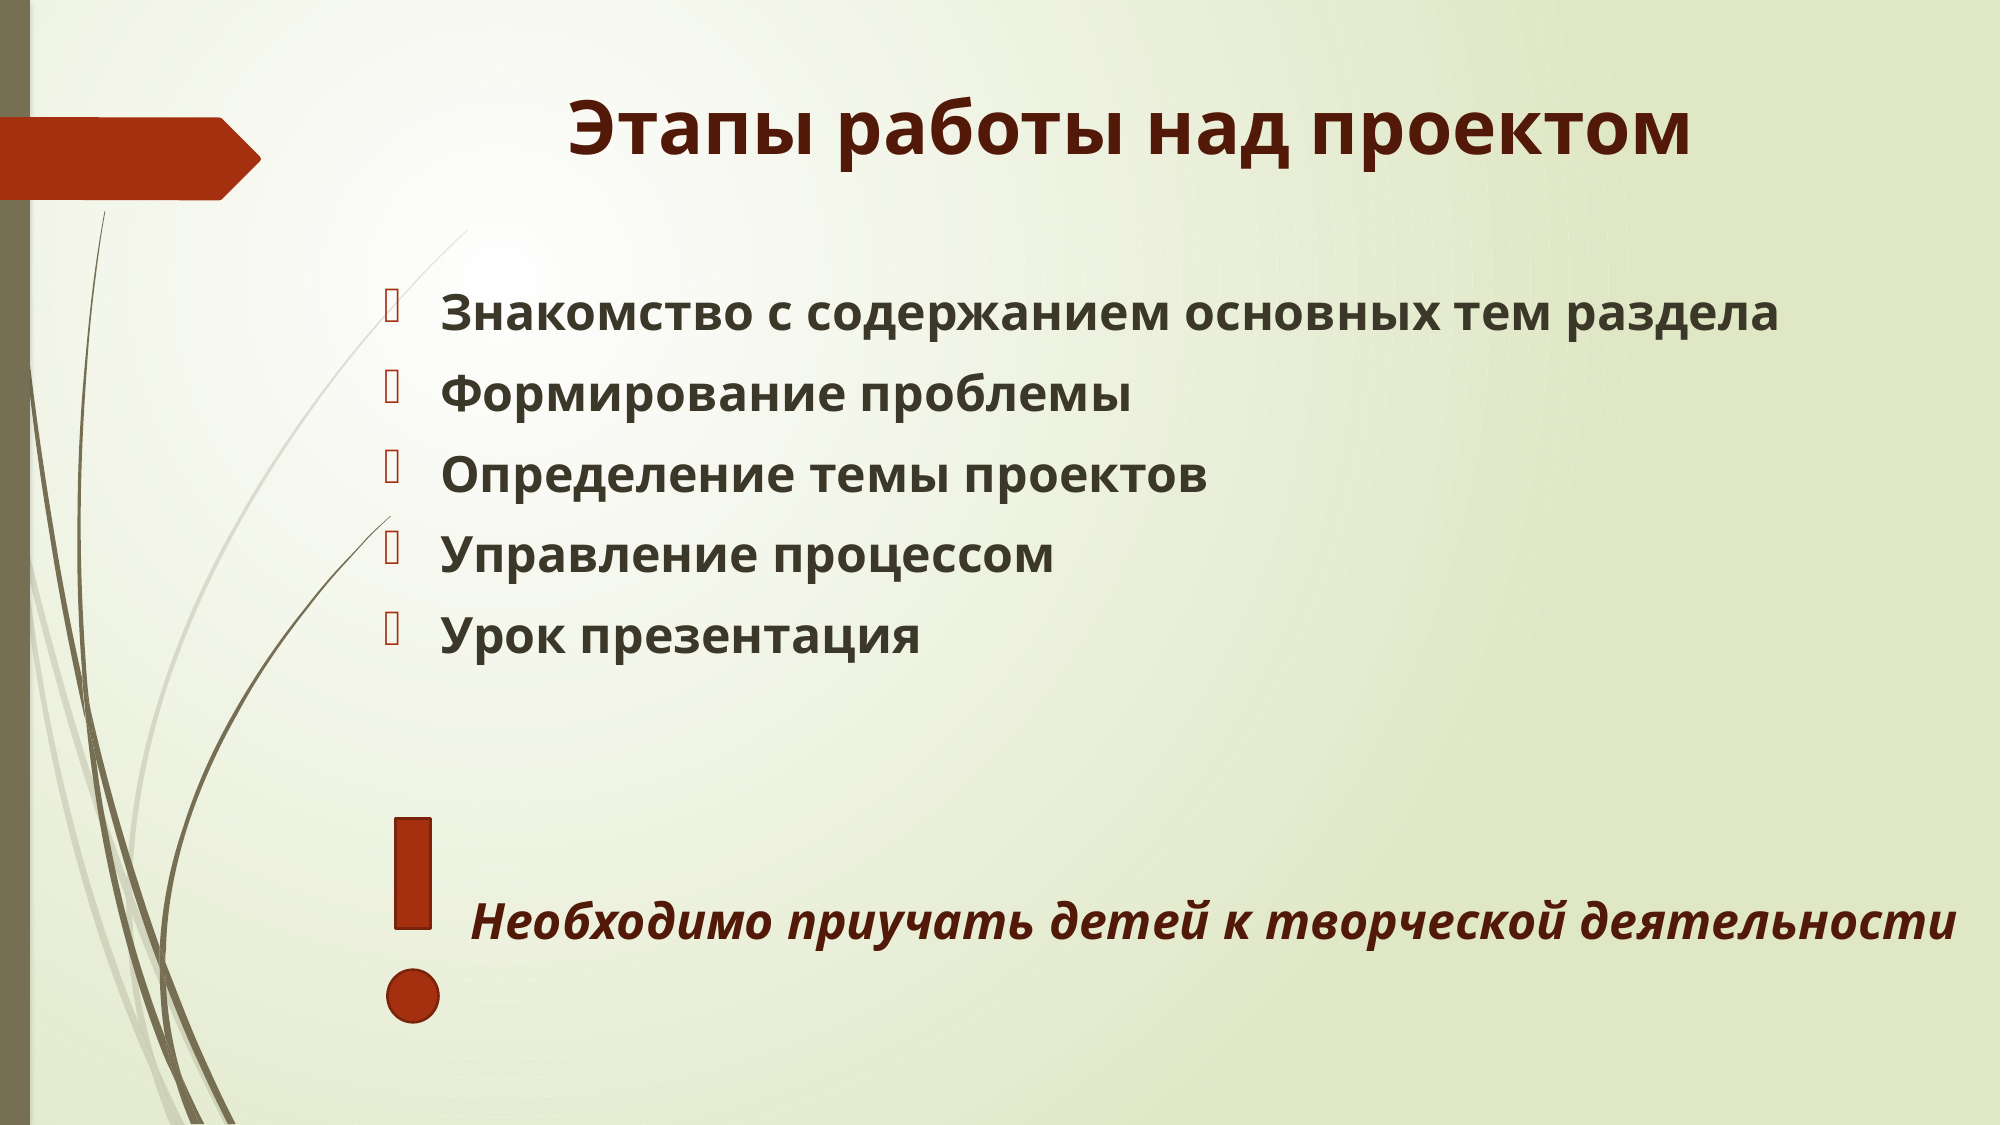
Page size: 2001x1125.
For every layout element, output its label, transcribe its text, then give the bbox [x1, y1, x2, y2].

text_box [394, 817, 432, 930]
text_box [386, 968, 440, 1024]
list Знакомство с содержанием основных тем раздела Формирование проблемы Определение темы проектов Управление процессом Урок презентация [368, 272, 1888, 970]
title Этапы работы над проектом [400, 72, 1862, 233]
text_box Необходимо приучать детей к творческой деятельности [455, 882, 1974, 958]
